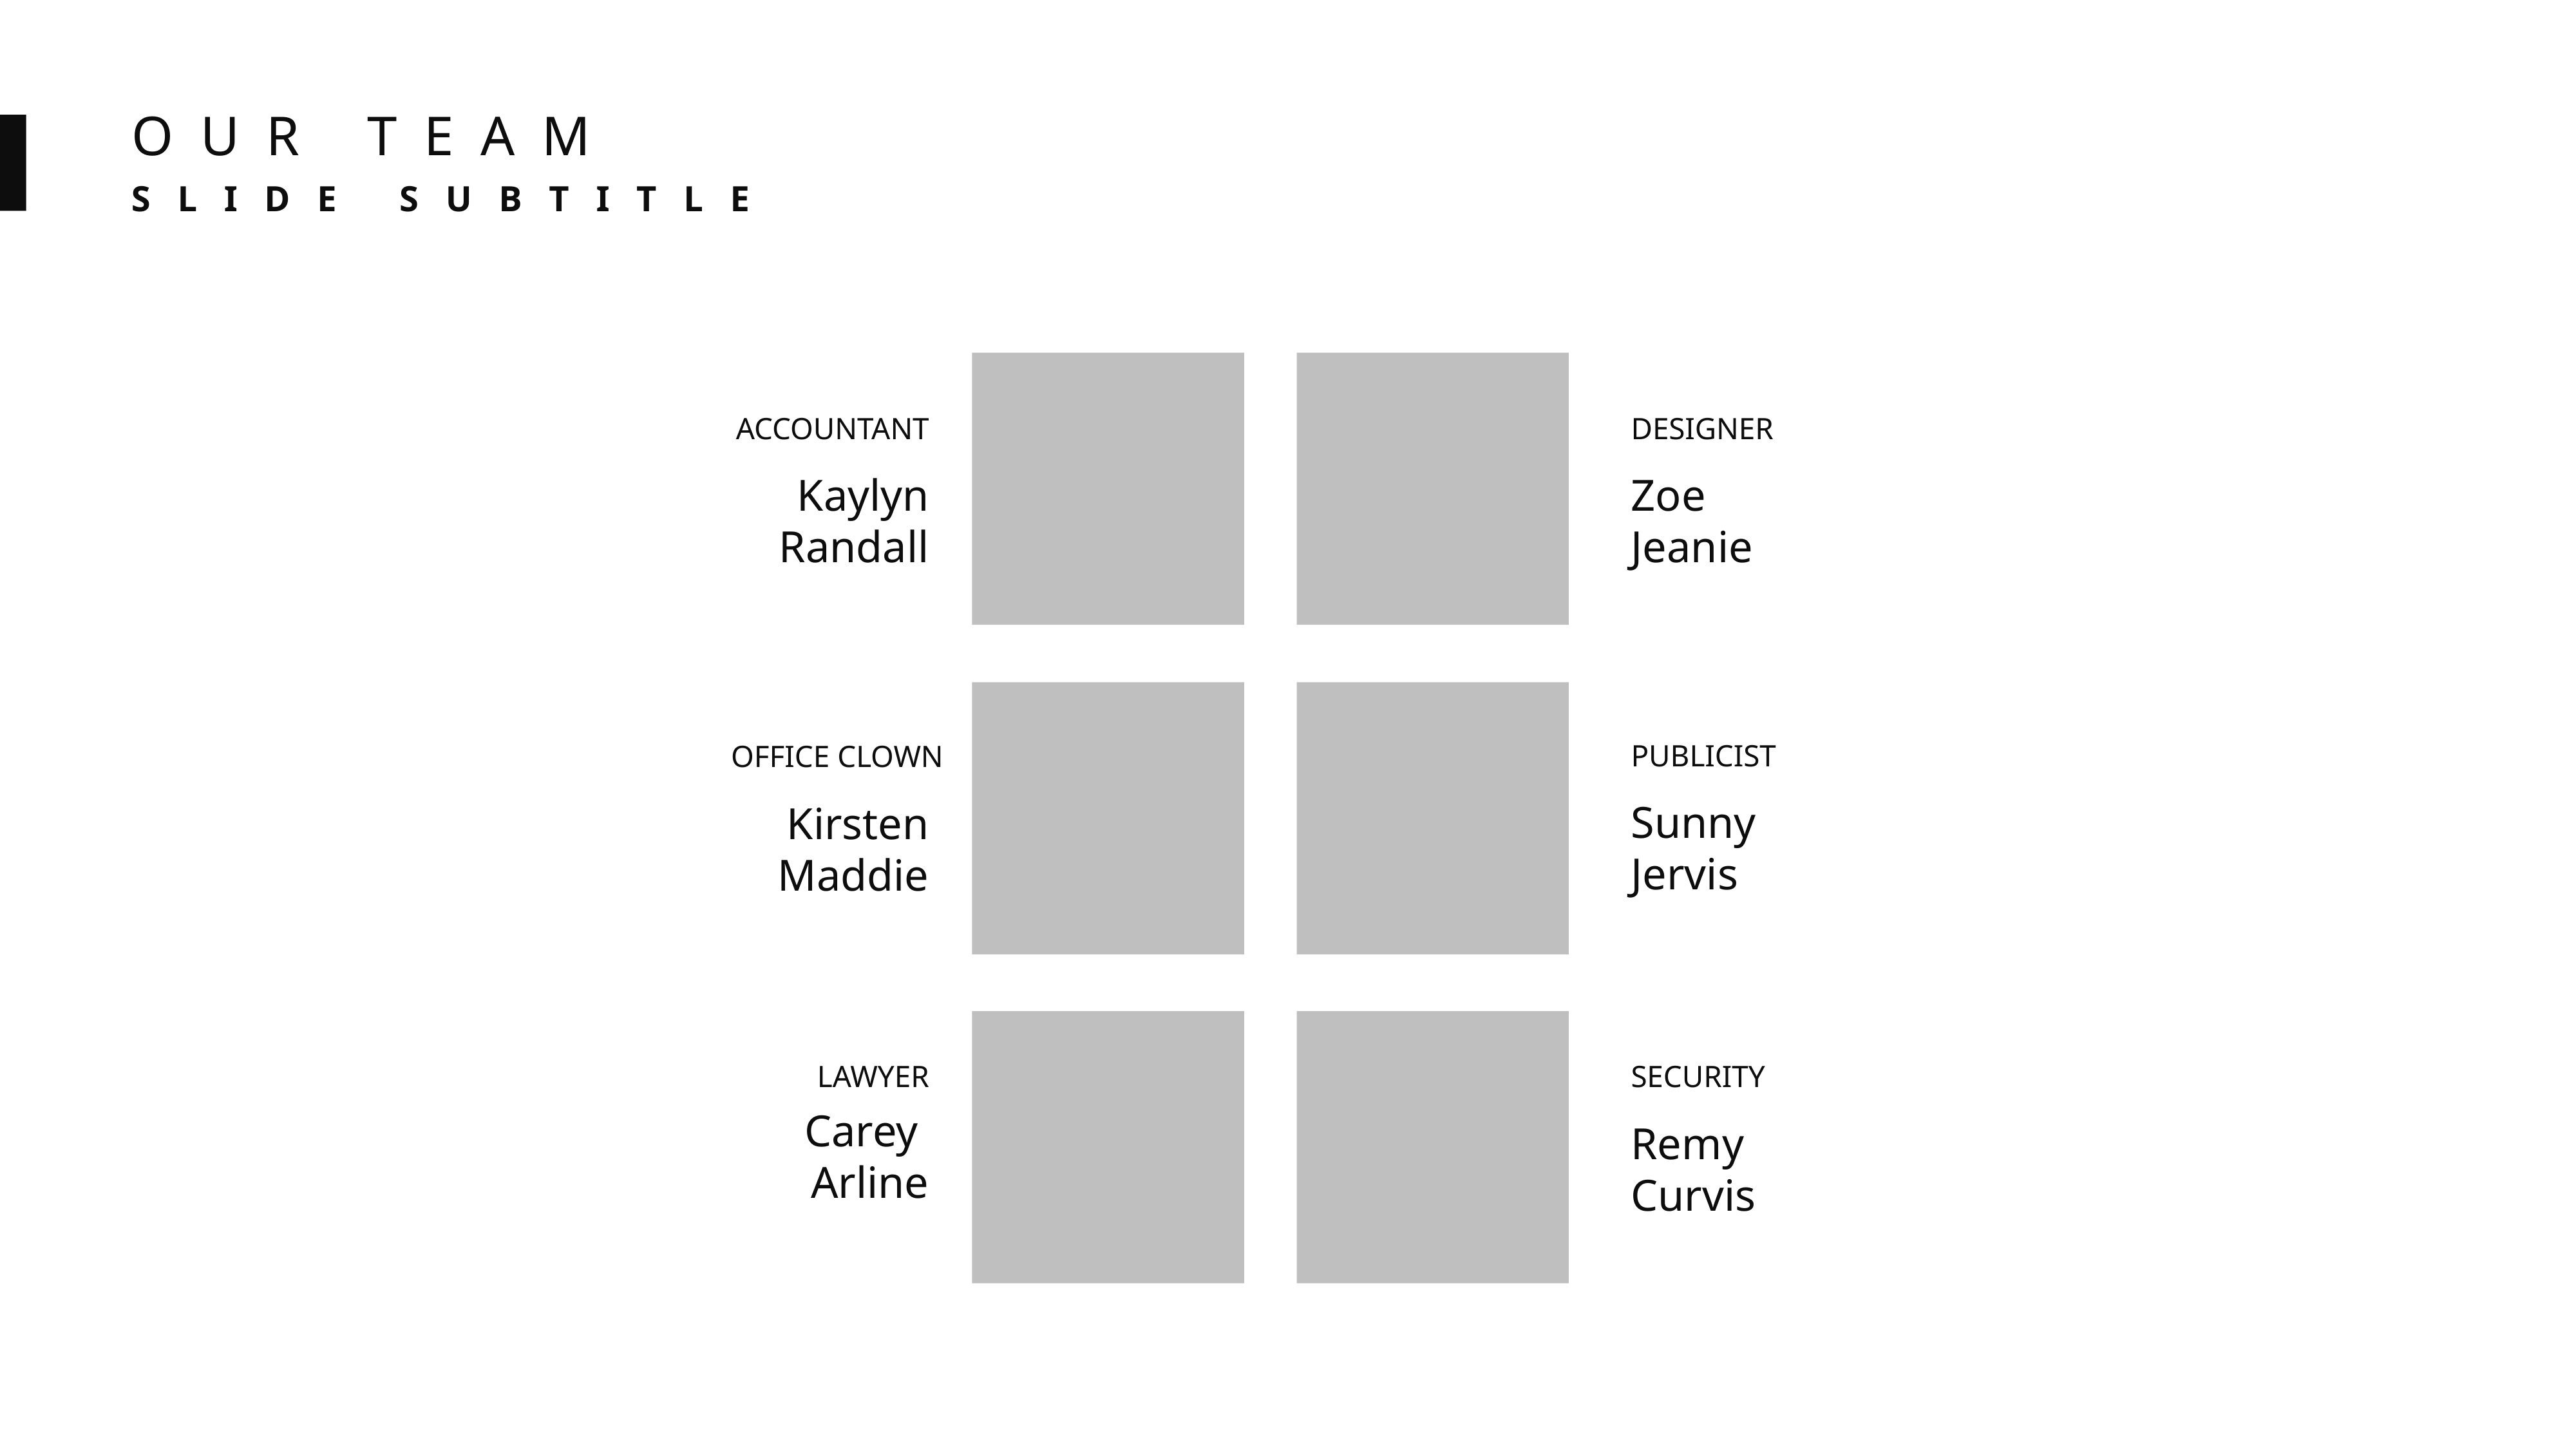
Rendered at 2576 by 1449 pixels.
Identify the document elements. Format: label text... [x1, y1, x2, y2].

text_box [1296, 352, 1569, 625]
text_box Sunny Jervis [1621, 790, 1894, 904]
text_box Kirsten Maddie [667, 791, 939, 904]
text_box Zoe Jeanie [1621, 463, 1894, 576]
text_box [1296, 681, 1569, 955]
text_box ACCOUNTANT [628, 405, 939, 451]
text_box OUR TEAM [122, 97, 601, 171]
text_box Carey Arline [667, 1099, 939, 1211]
text_box [1296, 1010, 1569, 1284]
text_box DESIGNER [1621, 405, 1932, 451]
text_box SECURITY [1621, 1053, 1932, 1099]
text_box [971, 681, 1245, 955]
text_box Kaylyn Randall [667, 463, 939, 576]
text_box [971, 1010, 1245, 1284]
text_box Remy Curvis [1621, 1112, 1894, 1224]
text_box LAWYER [628, 1053, 939, 1099]
text_box PUBLICIST [1621, 732, 1932, 777]
text_box [0, 114, 27, 211]
text_box SLIDE SUBTITLE [122, 171, 761, 223]
text_box OFFICE CLOWN [642, 733, 953, 779]
text_box [971, 352, 1245, 625]
